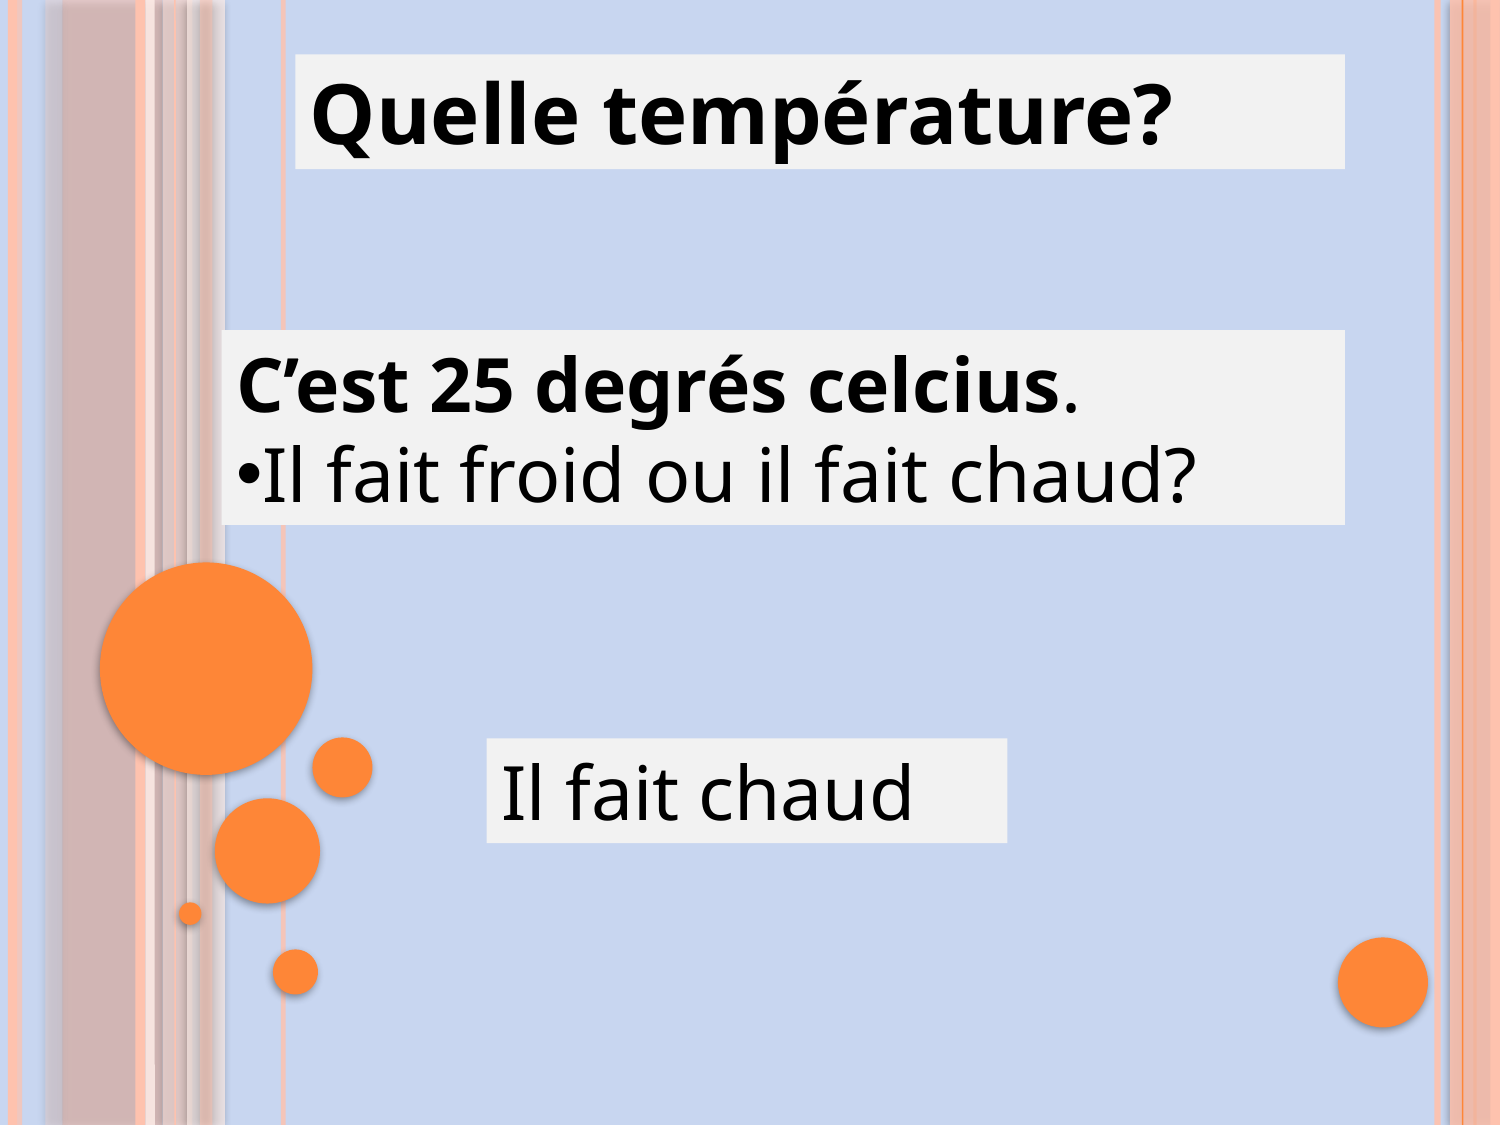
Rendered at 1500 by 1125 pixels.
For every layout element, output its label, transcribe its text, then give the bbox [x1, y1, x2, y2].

text_box Quelle température? [295, 54, 1345, 170]
text_box Il fait chaud [486, 738, 1008, 844]
text_box C’est 25 degrés celcius. Il fait froid ou il fait chaud? [221, 330, 1345, 525]
